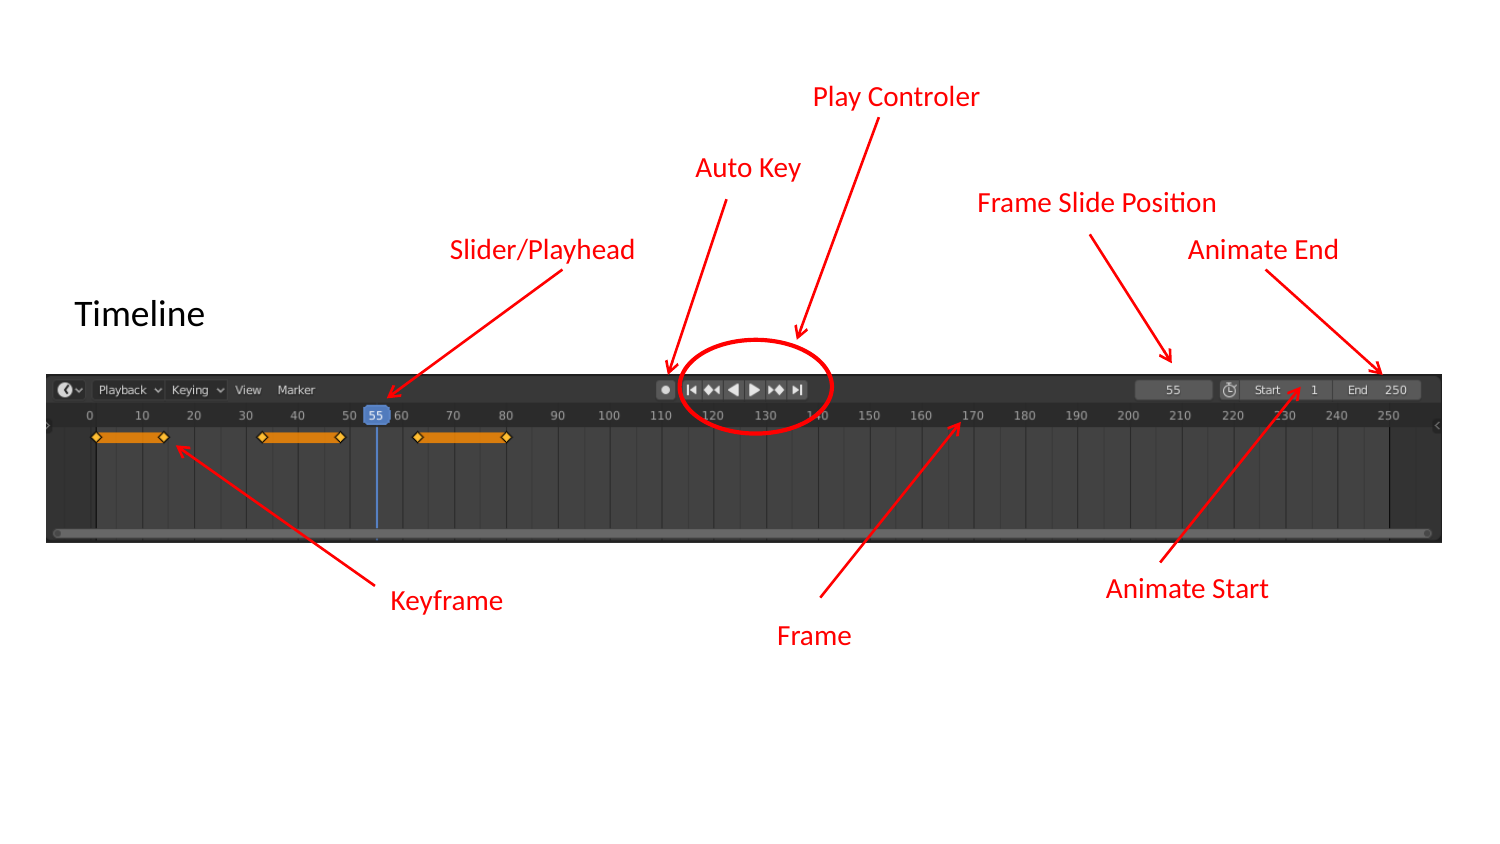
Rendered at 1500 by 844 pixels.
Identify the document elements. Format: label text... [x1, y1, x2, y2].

text_box Frame [762, 609, 867, 659]
text_box [680, 337, 831, 373]
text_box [726, 187, 950, 270]
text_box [1265, 269, 1383, 376]
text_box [609, 257, 786, 317]
text_box Slider/Playhead [434, 222, 651, 273]
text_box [802, 439, 979, 581]
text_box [1142, 404, 1319, 546]
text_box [1066, 257, 1196, 341]
text_box Auto Key [680, 140, 817, 191]
text_box Frame Slide Position [962, 175, 1232, 226]
text_box Animate Start [1090, 562, 1285, 613]
text_box Keyframe [375, 574, 519, 624]
text_box Animate End [1173, 222, 1355, 273]
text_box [175, 445, 376, 587]
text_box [386, 269, 563, 399]
picture [46, 374, 1442, 544]
text_box Play Controler [798, 70, 996, 120]
text_box Timeline [59, 281, 221, 341]
